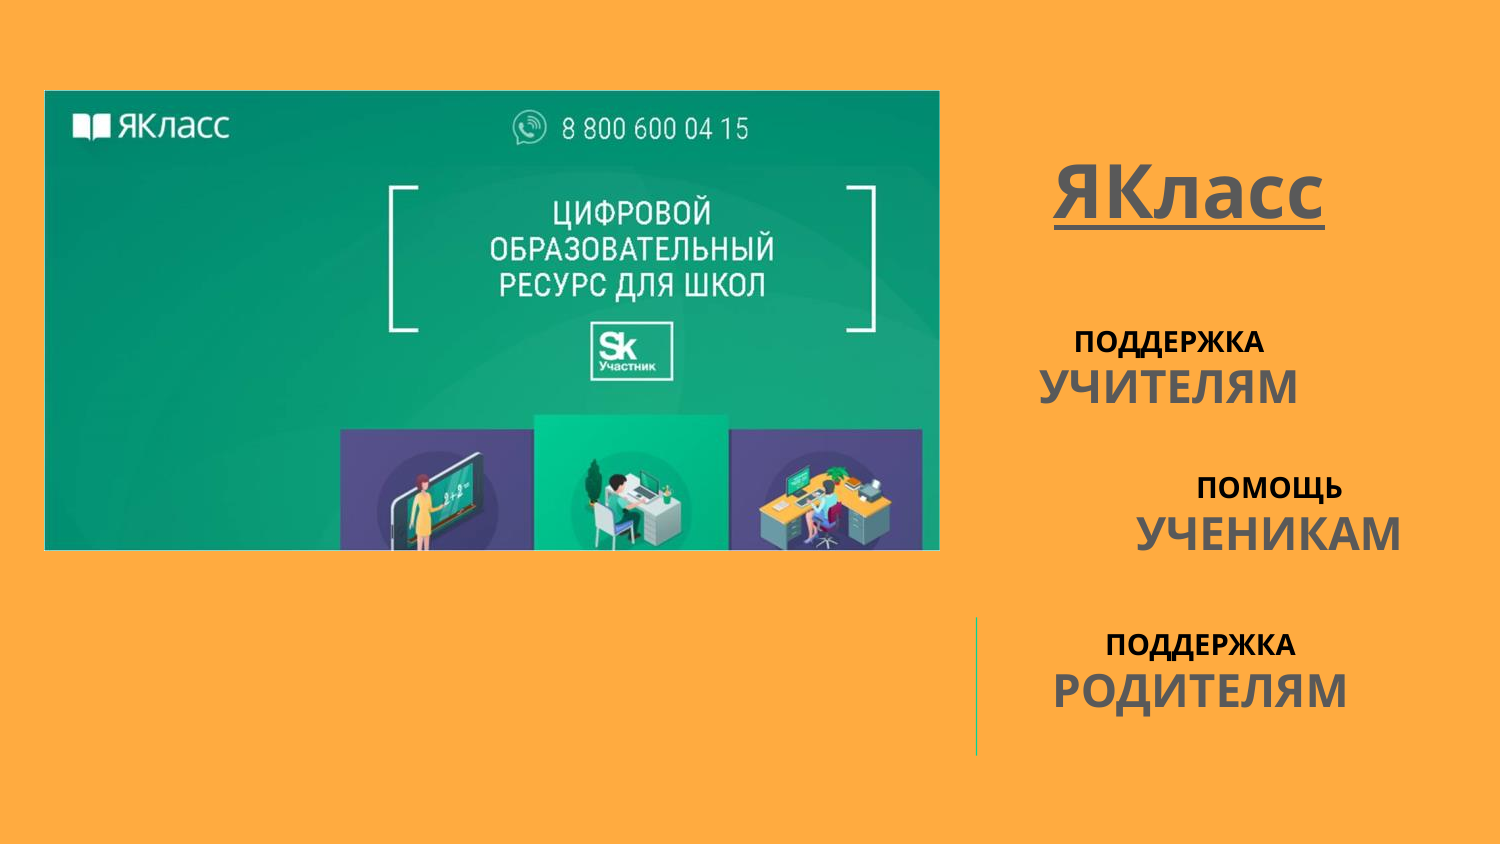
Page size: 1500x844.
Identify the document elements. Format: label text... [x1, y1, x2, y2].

text_box ЯКласс [1041, 154, 1427, 224]
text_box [969, 319, 1369, 407]
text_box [1001, 623, 1400, 710]
picture [44, 89, 941, 552]
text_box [1082, 466, 1457, 553]
